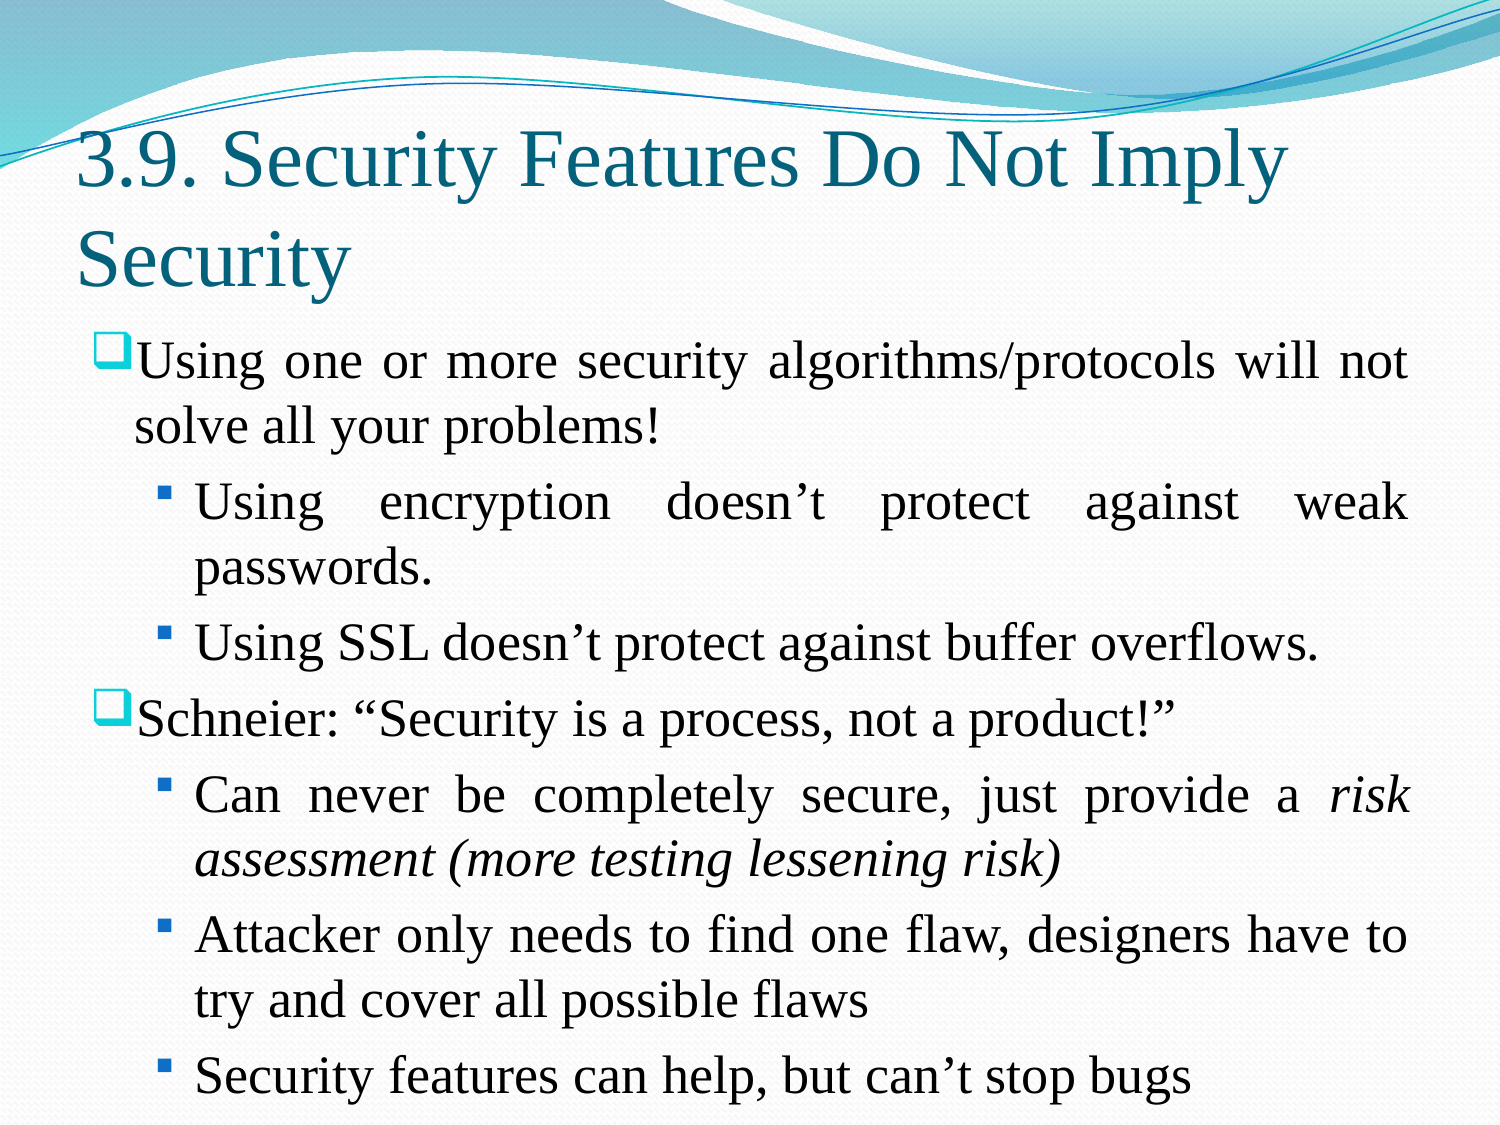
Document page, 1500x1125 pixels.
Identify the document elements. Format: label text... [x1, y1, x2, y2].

title 3.9. Security Features Do Not Imply Security [75, 115, 1425, 303]
list Using one or more security algorithms/protocols will not solve all your problems! Using encryption doesn’t protect against weak passwords. Using SSL doesn’t protect against buffer overflows. Schneier: “Security is a process, not a product!” Can never be completely secure, just provide a risk assessment (more testing lessening risk) Attacker only needs to find one flaw, designers have to try and cover all possible flaws Security features can help, but can’t stop bugs [75, 317, 1425, 1038]
